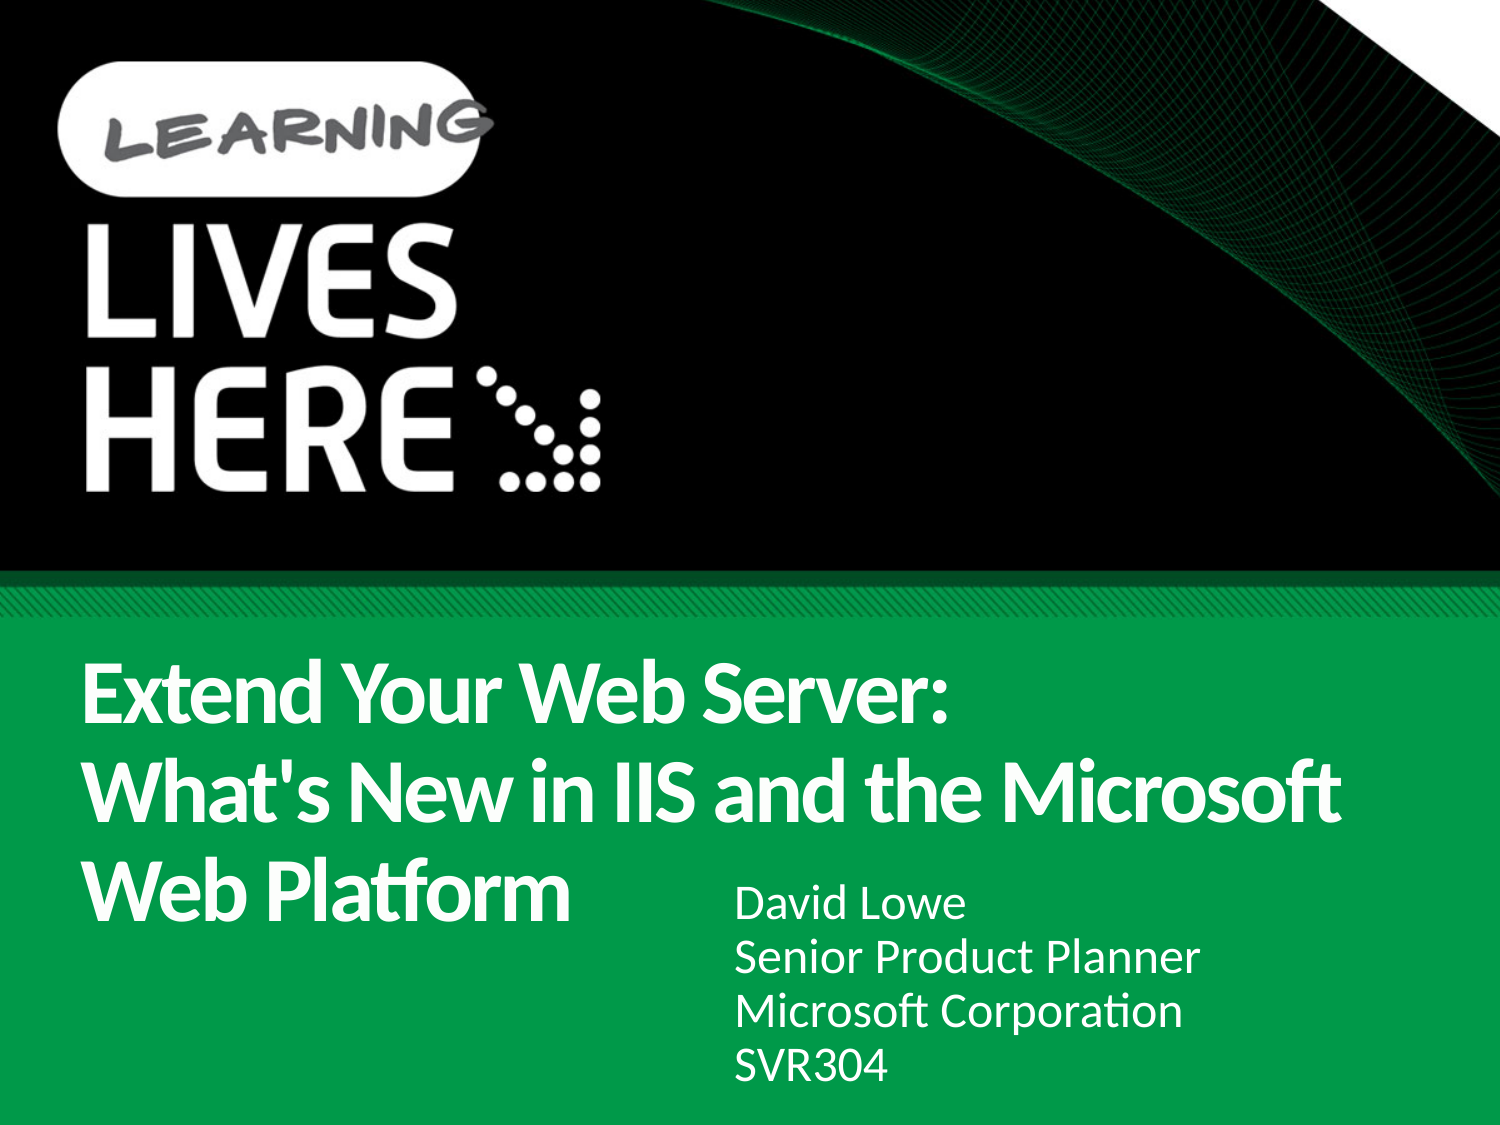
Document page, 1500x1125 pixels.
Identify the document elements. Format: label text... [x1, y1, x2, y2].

subtitle David Lowe Senior Product Planner Microsoft Corporation SVR304 [734, 876, 1360, 952]
title Extend Your Web Server: What's New in IIS and the Microsoft Web Platform [80, 644, 1380, 864]
picture [0, 0, 1500, 1125]
